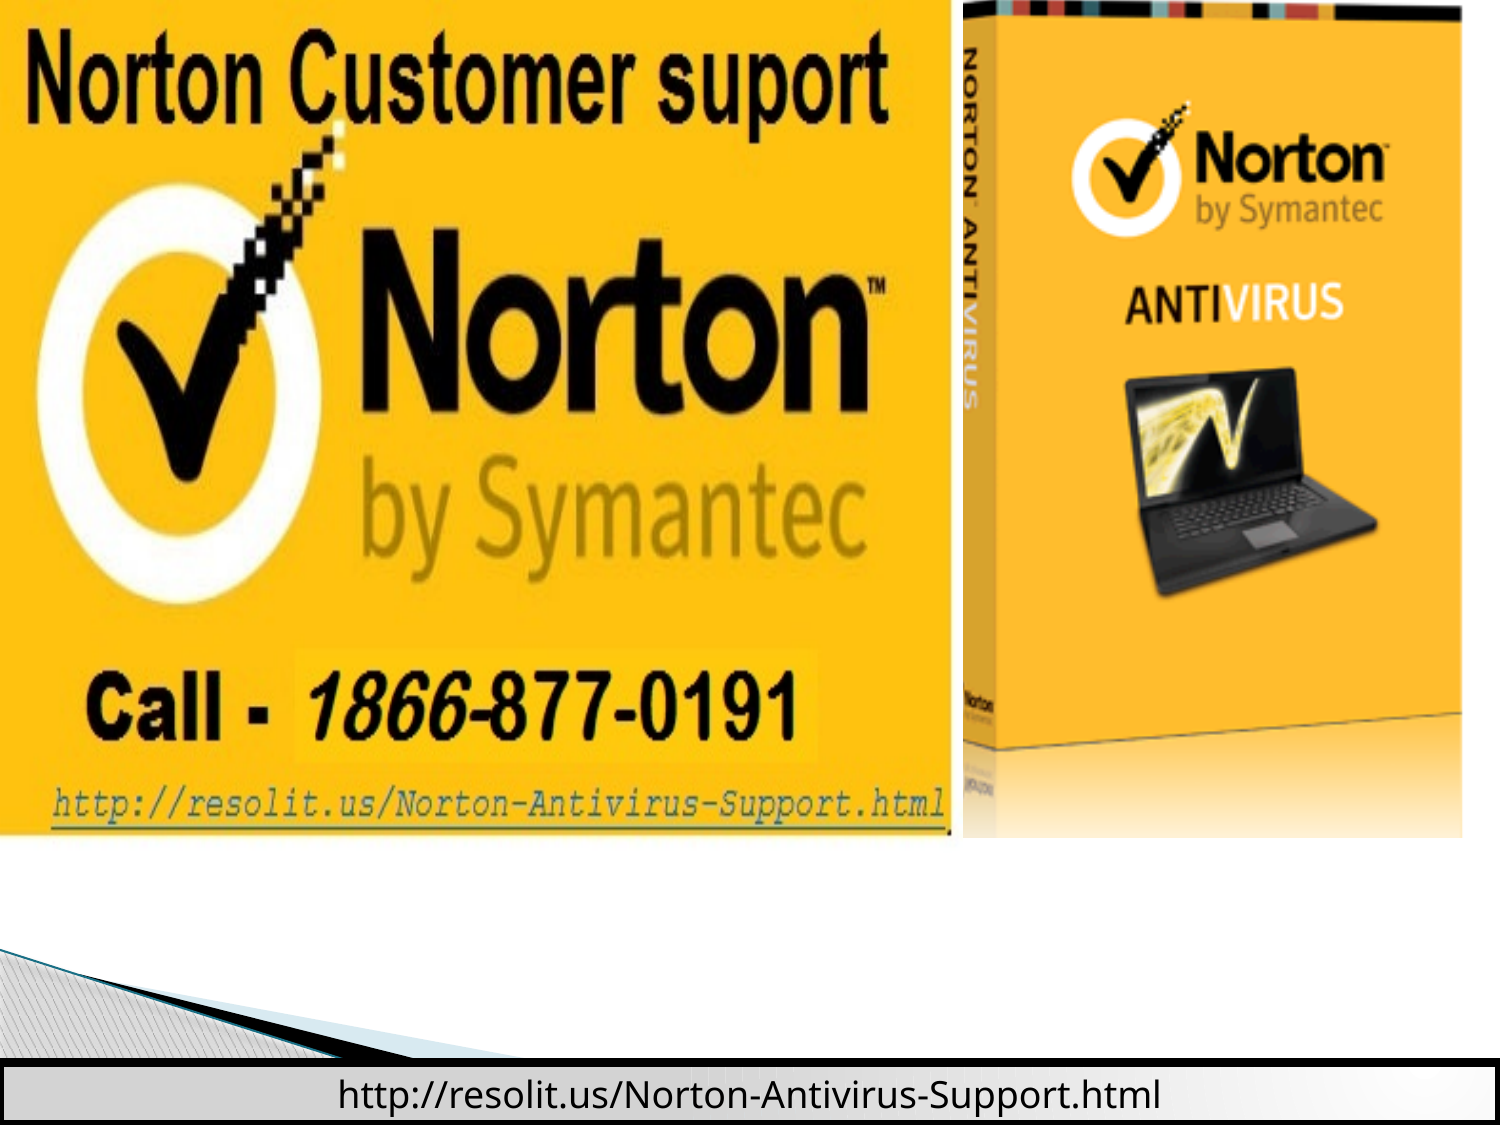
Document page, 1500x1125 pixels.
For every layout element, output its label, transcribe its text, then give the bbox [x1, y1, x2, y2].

text_box http://resolit.us/Norton-Antivirus-Support.html [0, 1058, 1500, 1125]
picture [0, 0, 1500, 854]
